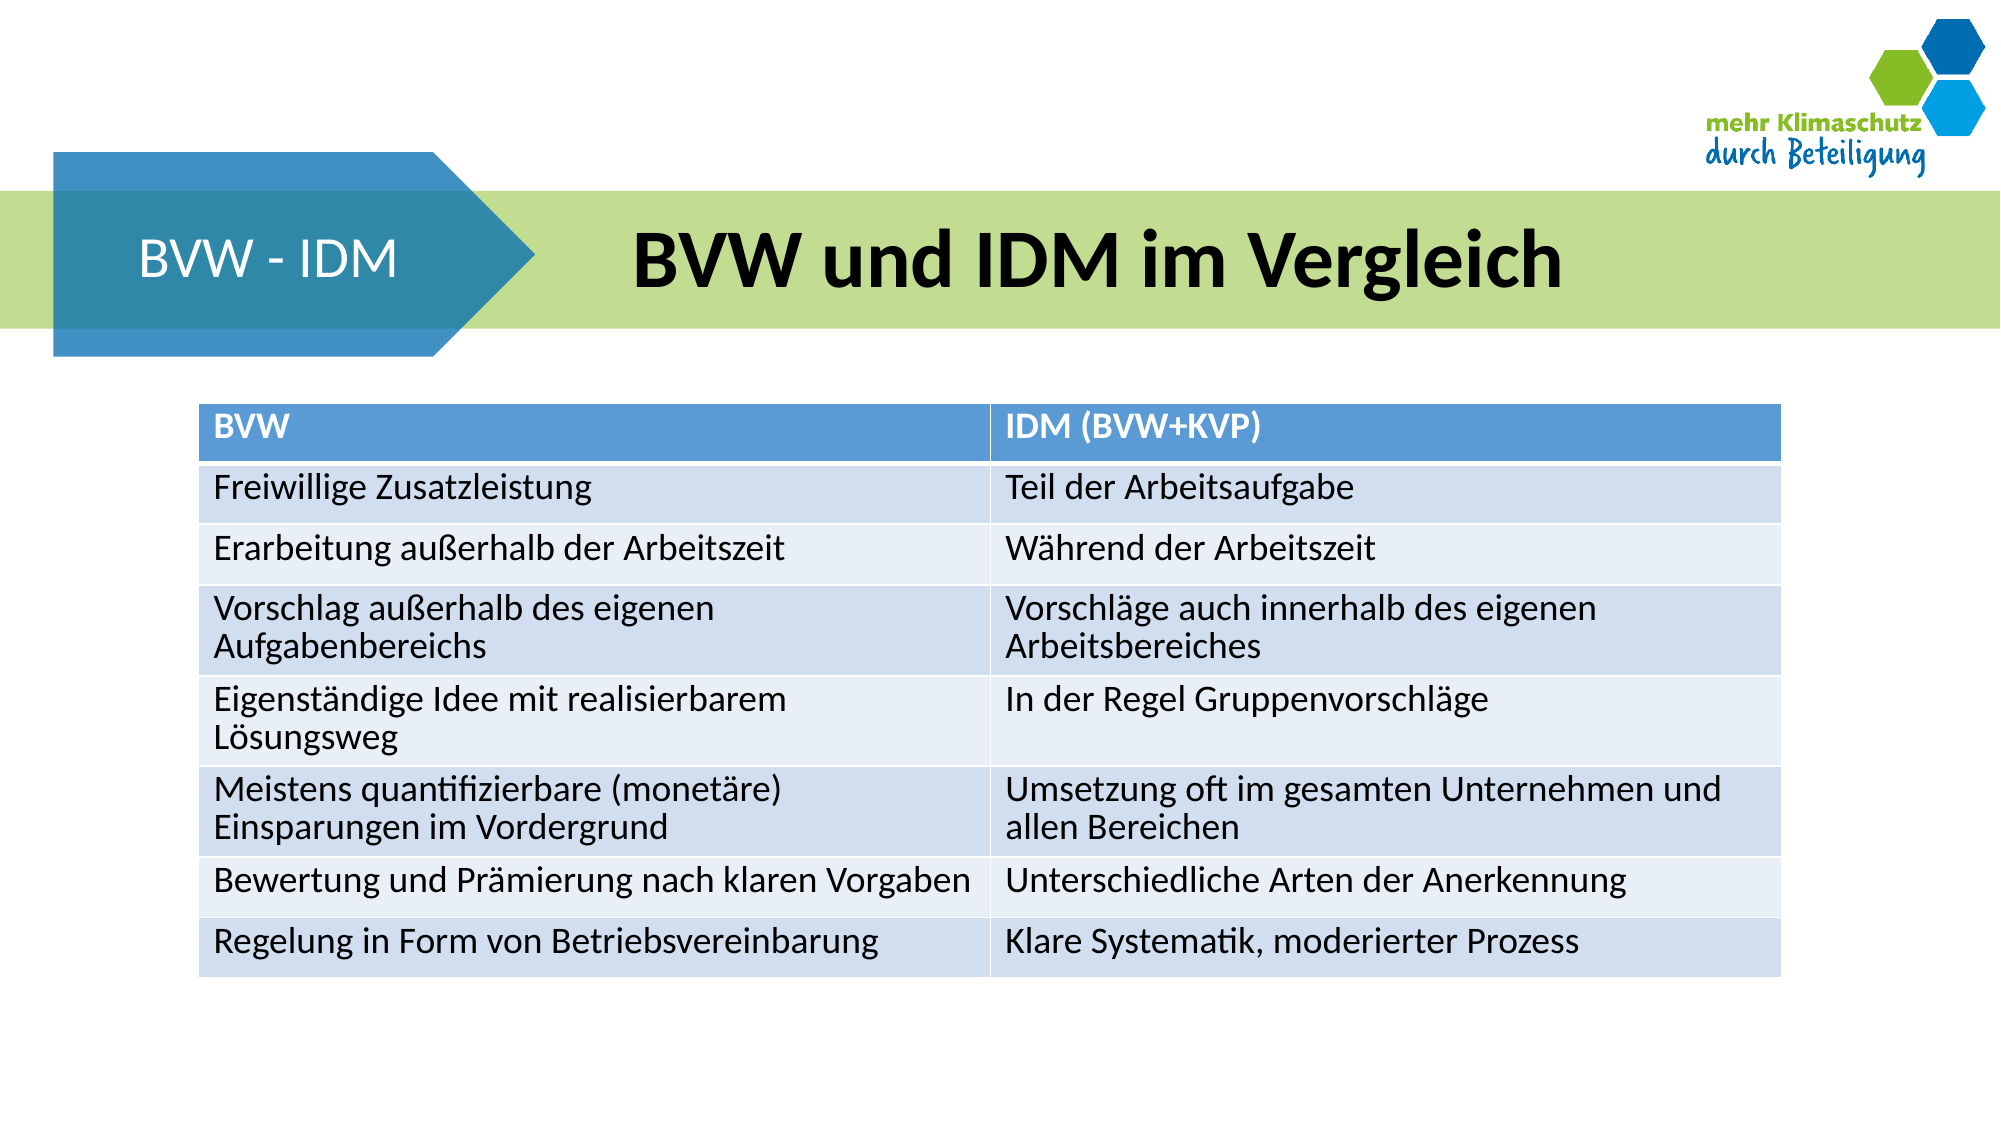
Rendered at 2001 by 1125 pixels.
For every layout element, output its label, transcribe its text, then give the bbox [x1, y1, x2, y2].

table_cell In der Regel Gruppenvorschläge [991, 677, 1781, 765]
table_cell Klare Systematik, moderierter Prozess [991, 918, 1781, 977]
picture [1694, 9, 1998, 187]
table_cell Erarbeitung außerhalb der Arbeitszeit [199, 525, 990, 584]
text_box BVW - IDM [52, 151, 537, 358]
table_cell Unterschiedliche Arten der Anerkennung [991, 858, 1781, 917]
table_header BVW [199, 404, 990, 461]
table_cell Meistens quantifizierbare (monetäre) Einsparungen im Vordergrund [199, 767, 990, 856]
table_cell Bewertung und Prämierung nach klaren Vorgaben [199, 858, 990, 917]
table_cell Umsetzung oft im gesamten Unternehmen und allen Bereichen [991, 767, 1781, 856]
table_cell Freiwillige Zusatzleistung [199, 466, 990, 523]
table_header IDM (BVW+KVP) [991, 404, 1781, 461]
table_cell Teil der Arbeitsaufgabe [991, 466, 1781, 523]
table_cell Vorschläge auch innerhalb des eigenen Arbeitsbereiches [991, 586, 1781, 675]
title BVW und IDM im Vergleich [449, 165, 1850, 314]
table_cell Vorschlag außerhalb des eigenen Aufgabenbereichs [199, 586, 990, 675]
table_cell Während der Arbeitszeit [991, 525, 1781, 584]
table_cell Regelung in Form von Betriebsvereinbarung [199, 918, 990, 977]
table_cell Eigenständige Idee mit realisierbarem Lösungsweg [199, 677, 990, 765]
